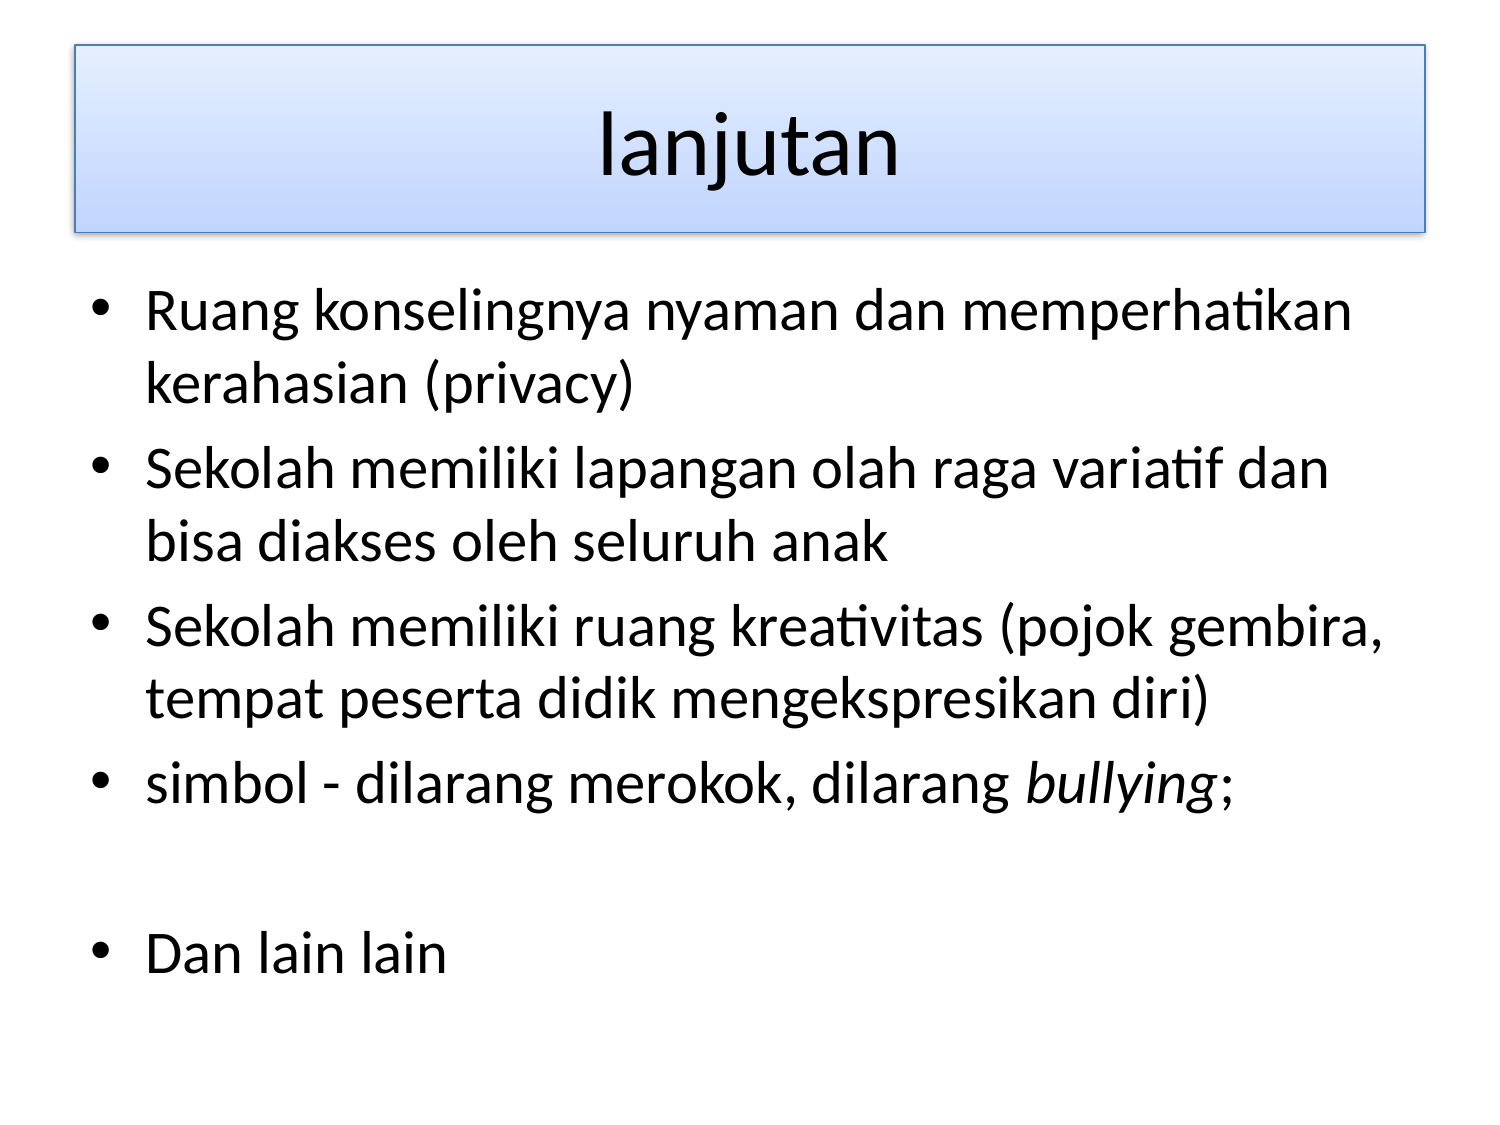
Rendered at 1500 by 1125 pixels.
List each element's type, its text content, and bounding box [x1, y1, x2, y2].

list Ruang konselingnya nyaman dan memperhatikan kerahasian (privacy) Sekolah memiliki lapangan olah raga variatif dan bisa diakses oleh seluruh anak Sekolah memiliki ruang kreativitas (pojok gembira, tempat peserta didik mengekspresikan diri) simbol - dilarang merokok, dilarang bullying; Dan lain lain [75, 262, 1425, 1005]
title lanjutan [74, 44, 1426, 233]
